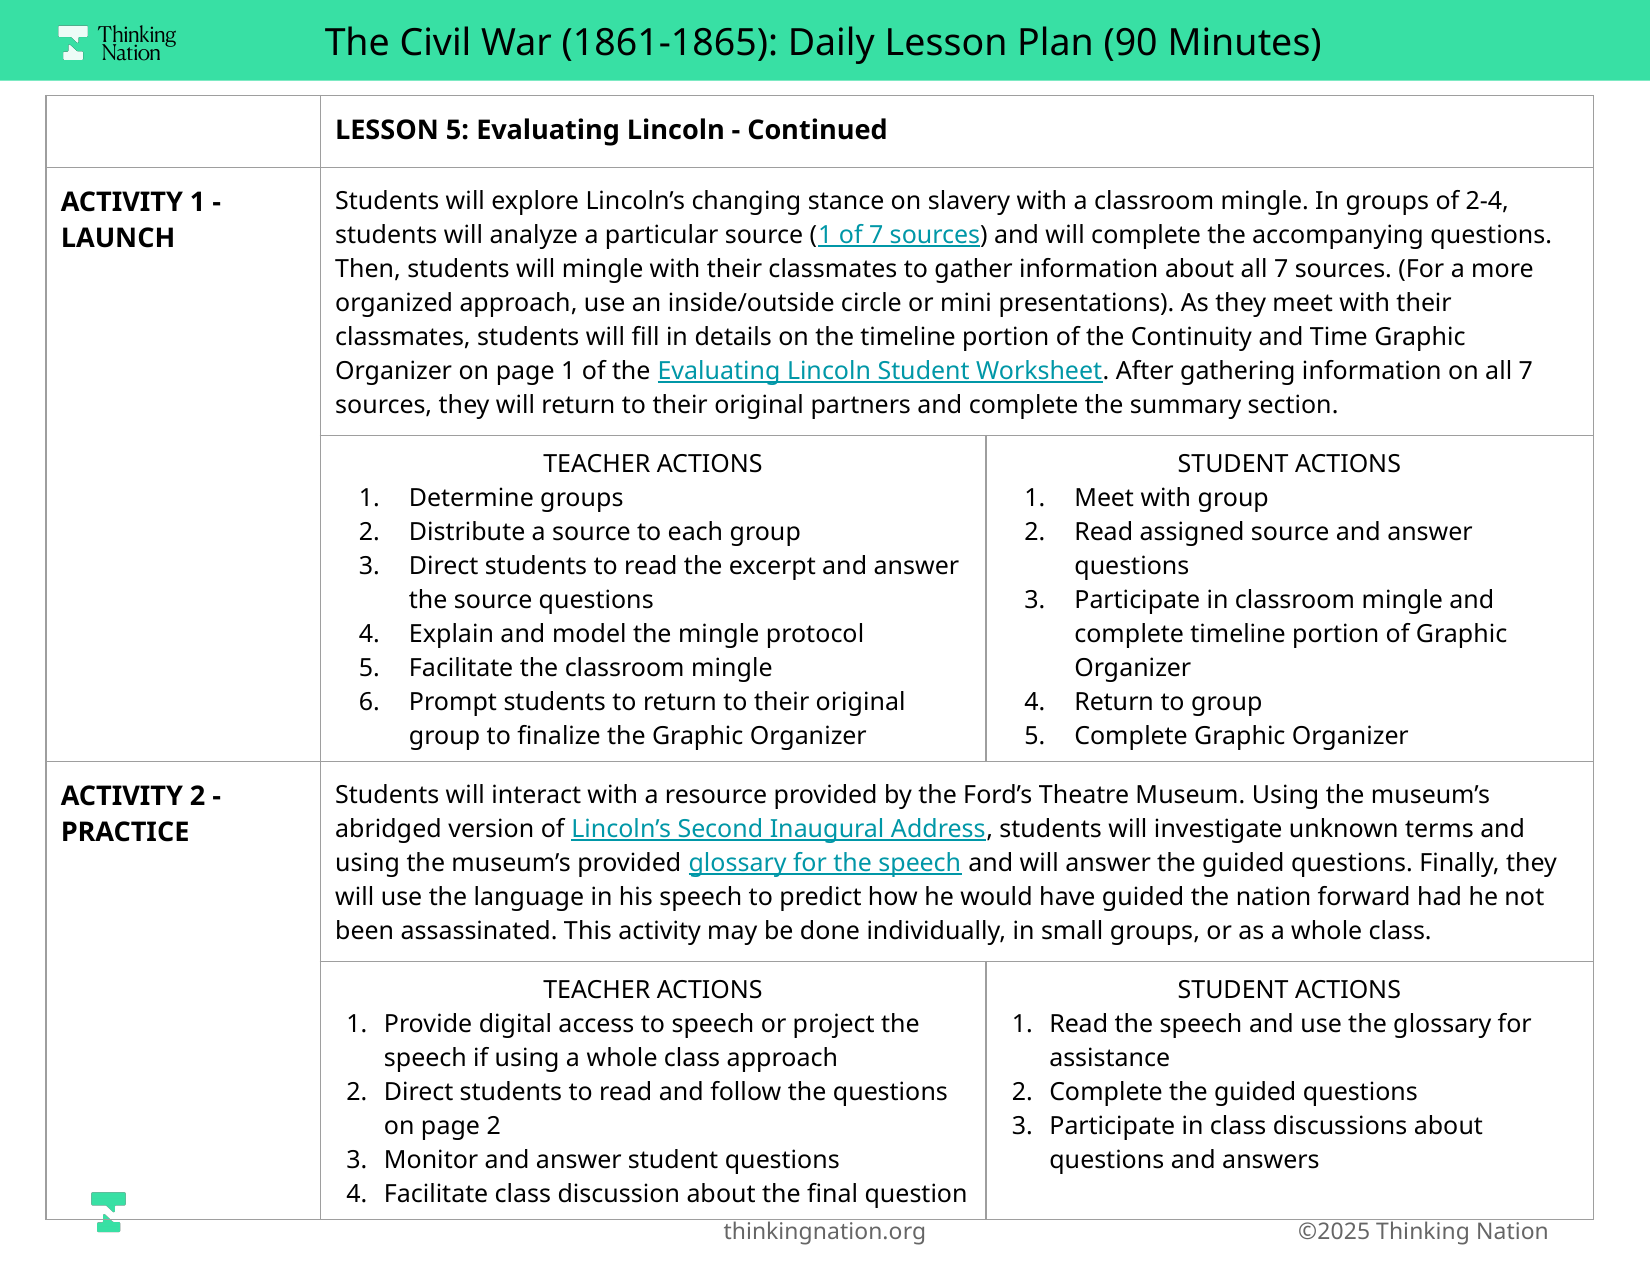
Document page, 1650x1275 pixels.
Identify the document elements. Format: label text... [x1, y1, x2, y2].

text_box The Civil War (1861-1865): Daily Lesson Plan (90 Minutes) [0, 0, 1650, 81]
picture [45, 14, 180, 85]
text_box ©2025 Thinking Nation [1174, 1220, 1566, 1240]
table_cell STUDENT ACTIONS Meet with group Read assigned source and answer questions Participate in classroom mingle and complete timeline portion of Graphic Organizer Return to group Complete Graphic Organizer [987, 436, 1593, 761]
table_cell STUDENT ACTIONS Read the speech and use the glossary for assistance Complete the guided questions Participate in class discussions about questions and answers [987, 962, 1593, 1219]
table_cell Students will interact with a resource provided by the Ford’s Theatre Museum. Using the museum’s abridged version of Lincoln’s Second Inaugural Address, students will investigate unknown terms and using the museum’s provided glossary for the speech and will answer the guided questions. Finally, they will use the language in his speech to predict how he would have guided the nation forward had he not been assassinated. This activity may be done individually, in small groups, or as a whole class. [321, 762, 1593, 961]
table_cell TEACHER ACTIONS Provide digital access to speech or project the speech if using a whole class approach Direct students to read and follow the questions on page 2 Monitor and answer student questions Facilitate class discussion about the final question [321, 962, 985, 1219]
text_box thinkingnation.org [629, 1220, 1021, 1240]
table_cell Students will explore Lincoln’s changing stance on slavery with a classroom mingle. In groups of 2-4, students will analyze a particular source (1 of 7 sources) and will complete the accompanying questions. Then, students will mingle with their classmates to gather information about all 7 sources. (For a more organized approach, use an inside/outside circle or mini presentations). As they meet with their classmates, students will fill in details on the timeline portion of the Continuity and Time Graphic Organizer on page 1 of the Evaluating Lincoln Student Worksheet. After gathering information on all 7 sources, they will return to their original partners and complete the summary section. [321, 168, 1593, 435]
table_cell ACTIVITY 2 - PRACTICE [47, 762, 320, 1219]
table_header LESSON 5: Evaluating Lincoln - Continued [321, 96, 1593, 167]
picture [80, 1184, 136, 1240]
table_cell ACTIVITY 1 - LAUNCH [47, 168, 320, 761]
table_header [47, 96, 320, 167]
table_cell TEACHER ACTIONS Determine groups Distribute a source to each group Direct students to read the excerpt and answer the source questions Explain and model the mingle protocol Facilitate the classroom mingle Prompt students to return to their original group to finalize the Graphic Organizer [321, 436, 985, 761]
